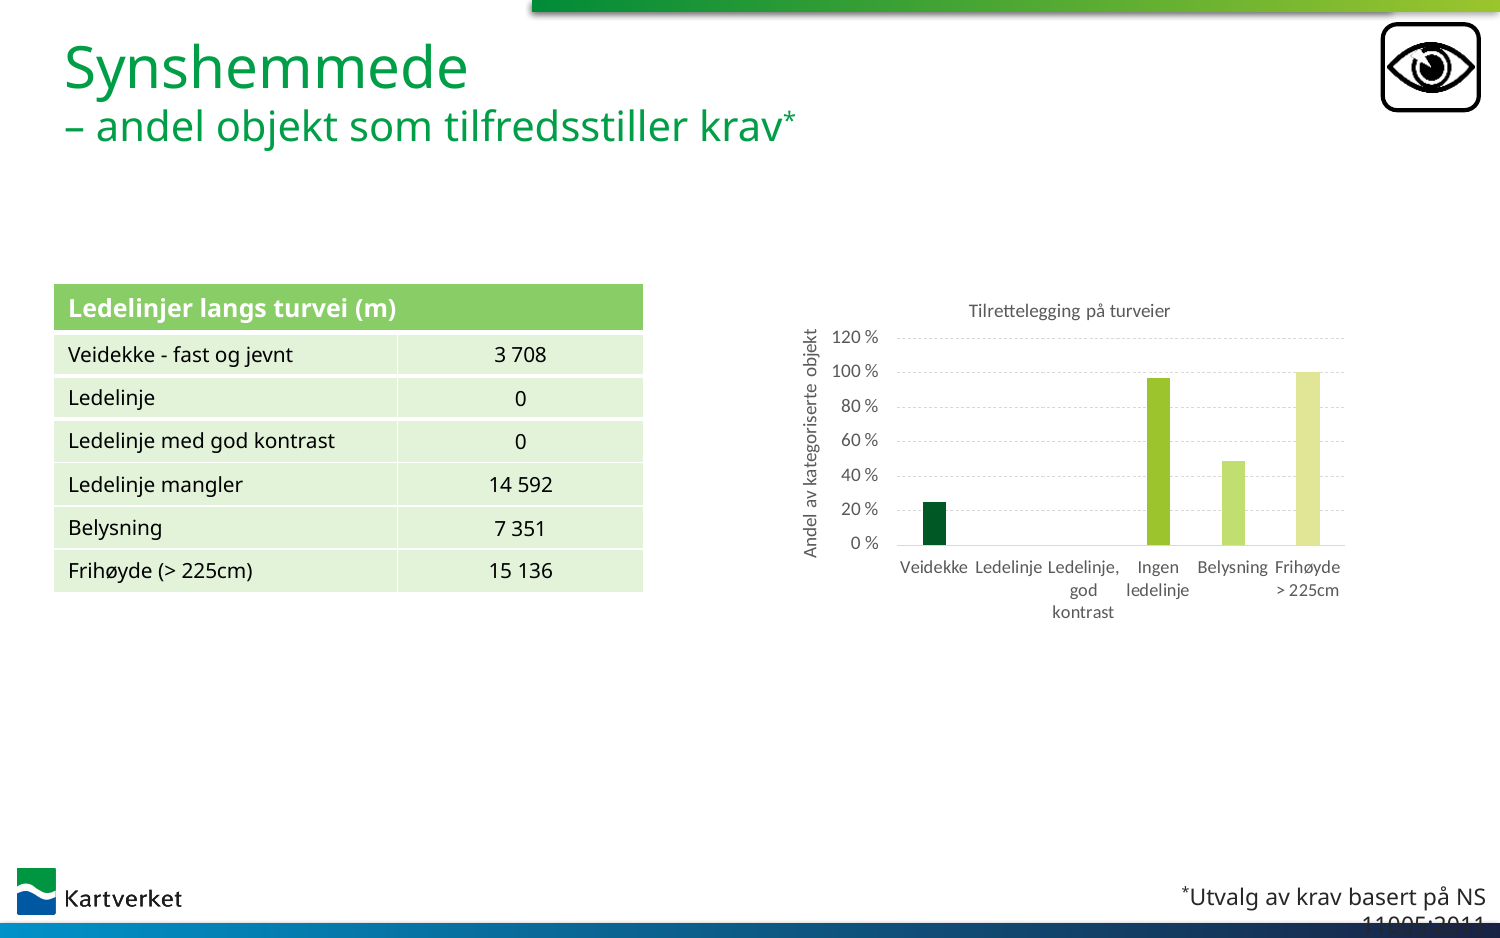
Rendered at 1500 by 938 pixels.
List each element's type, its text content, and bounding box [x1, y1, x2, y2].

table_cell 14 592 [398, 463, 643, 505]
table_cell 0 [398, 378, 643, 417]
table_cell Frihøyde (> 225cm) [54, 550, 397, 592]
table_cell Ledelinje med god kontrast [54, 421, 397, 462]
table_cell 15 136 [398, 550, 643, 592]
table_cell Veidekke - fast og jevnt [54, 335, 397, 374]
table_cell 0 [398, 421, 643, 462]
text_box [1382, 24, 1480, 111]
table_cell Ledelinje mangler [54, 463, 397, 505]
table_header Ledelinjer langs turvei (m) [54, 284, 643, 330]
text_box Synshemmede – andel objekt som tilfredsstiller krav* [49, 24, 1431, 158]
table_cell Belysning [54, 507, 397, 548]
text_box *Utvalg av krav basert på NS 11005:2011 [1068, 873, 1500, 938]
table_cell 7 351 [398, 507, 643, 548]
picture [791, 291, 1348, 630]
table_cell 3 708 [398, 335, 643, 374]
table_cell Ledelinje [54, 378, 397, 417]
